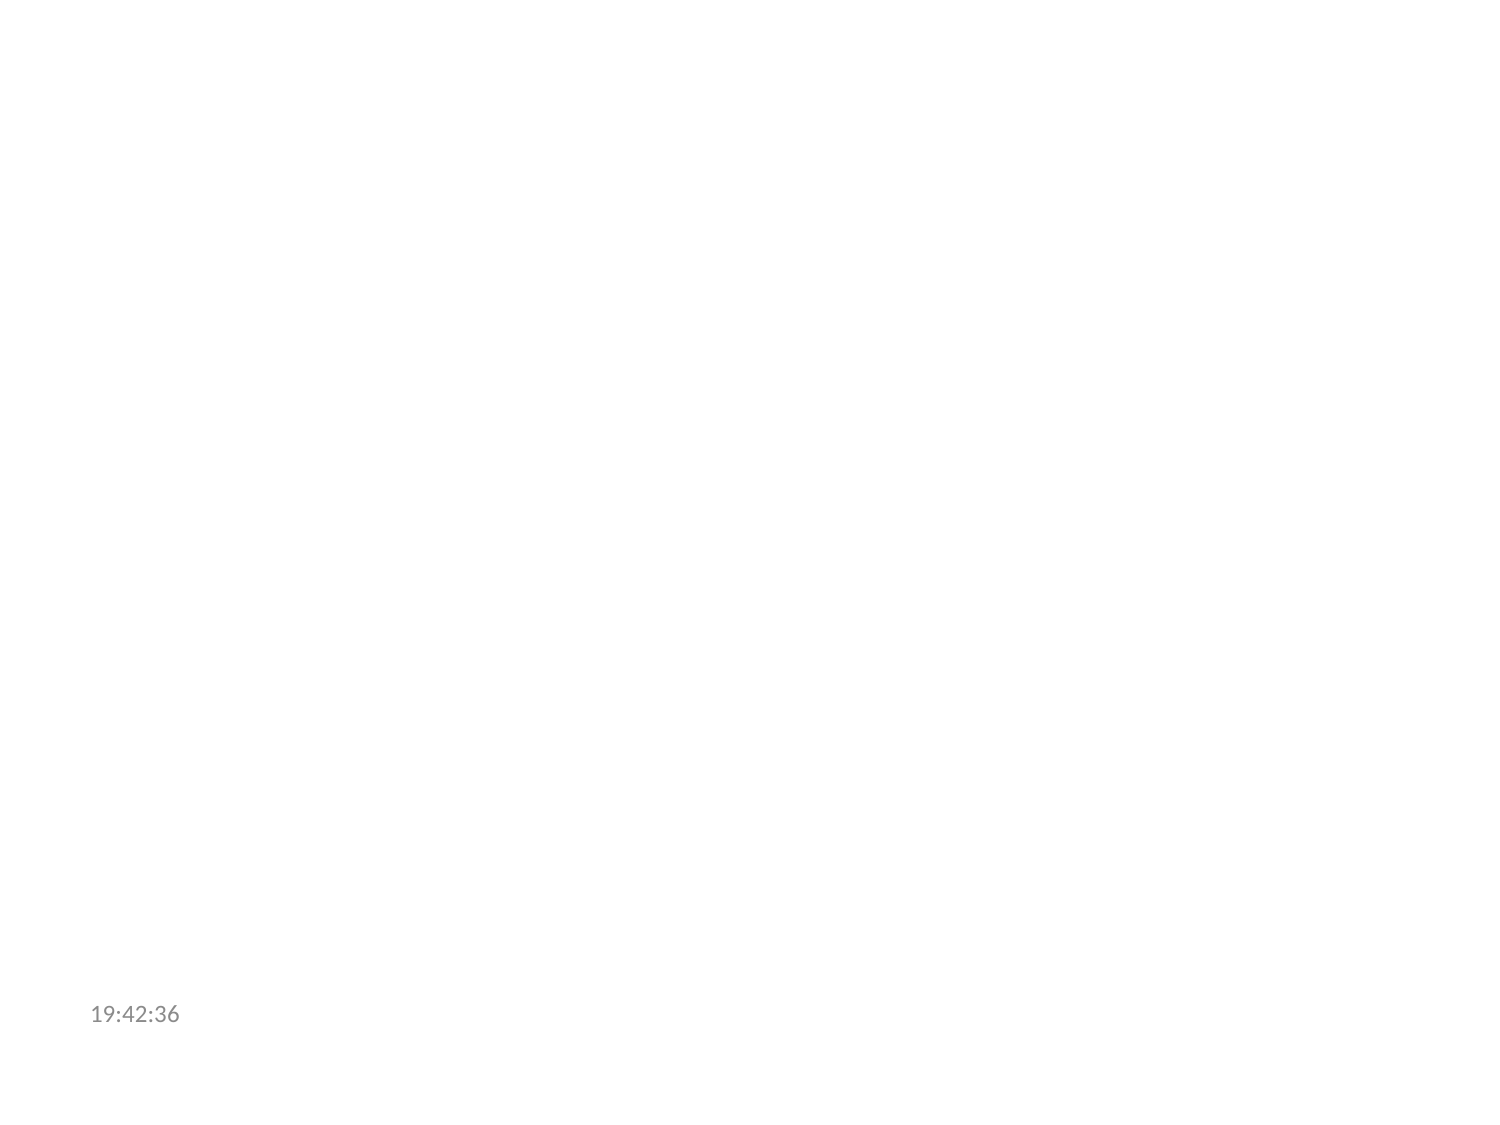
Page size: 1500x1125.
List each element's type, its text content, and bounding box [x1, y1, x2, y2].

text_box 15:35:09 [75, 982, 425, 1043]
